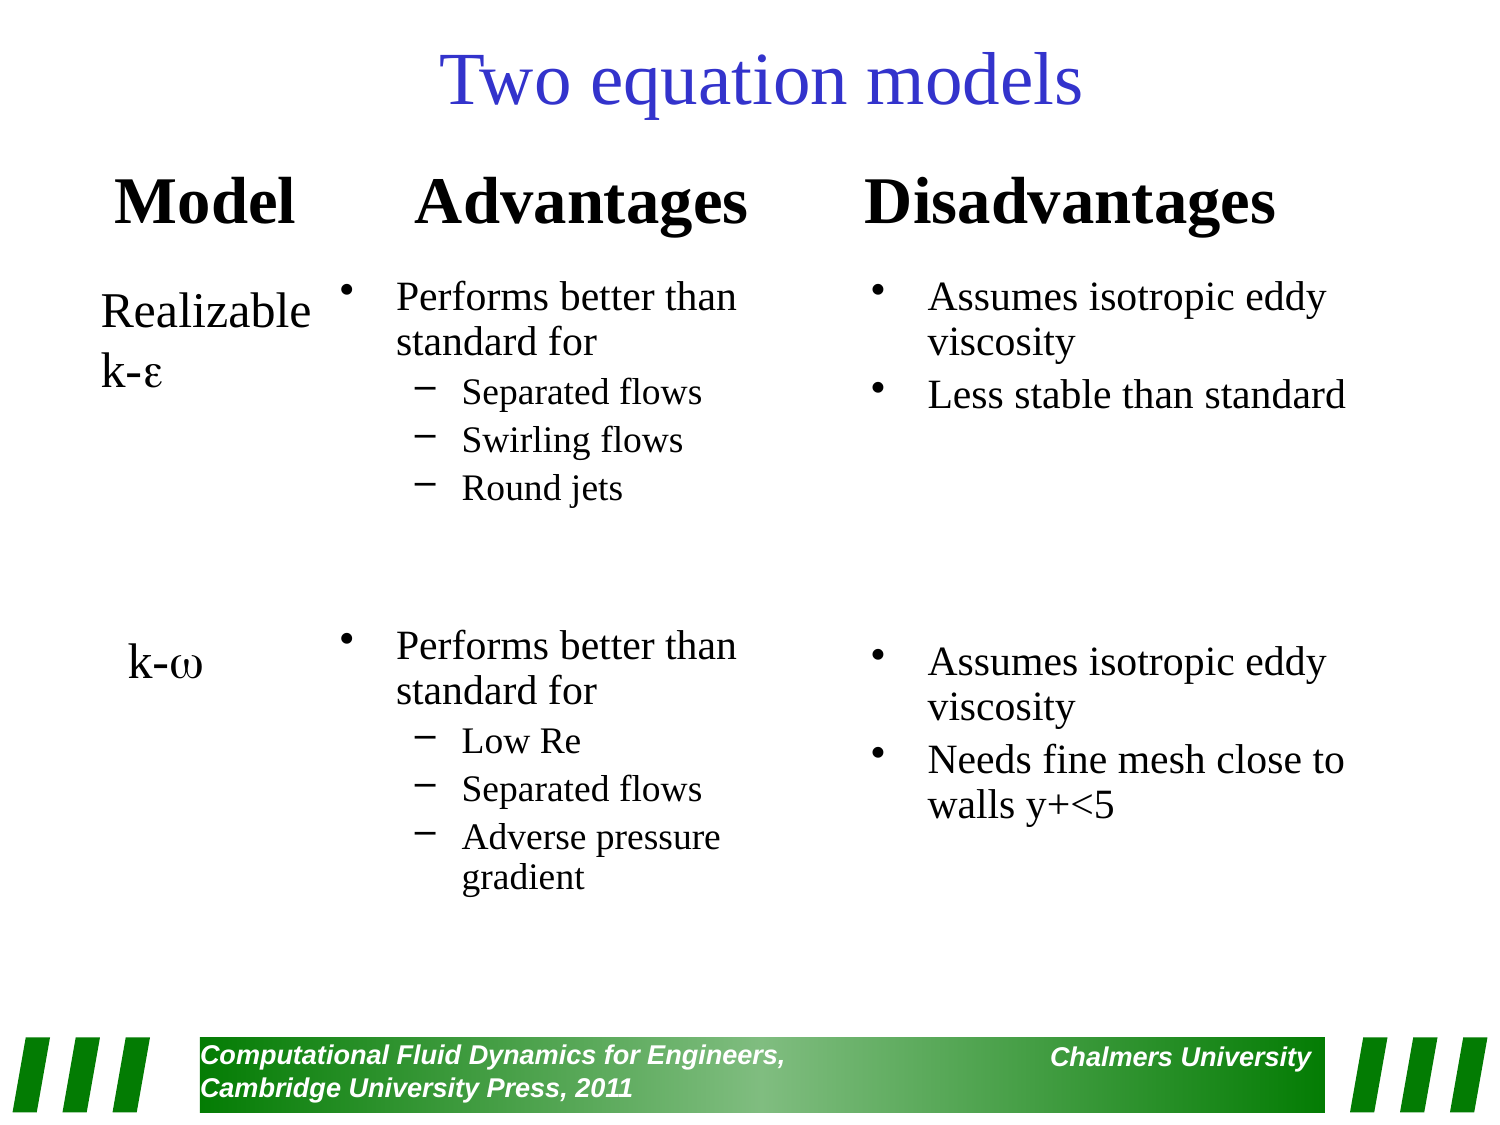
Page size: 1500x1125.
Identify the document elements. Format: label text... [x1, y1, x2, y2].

list Performs better than standard for Separated flows Swirling flows Round jets Performs better than standard for Low Re Separated flows Adverse pressure gradient [324, 266, 855, 1024]
title Two equation models [123, 0, 1400, 150]
text_box Model Advantages Disadvantages [100, 148, 1292, 244]
list Assumes isotropic eddy viscosity Less stable than standard Assumes isotropic eddy viscosity Needs fine mesh close to walls y+<5 [855, 266, 1424, 1024]
text_box k- [112, 621, 219, 757]
text_box Realizable k-e [85, 270, 328, 406]
